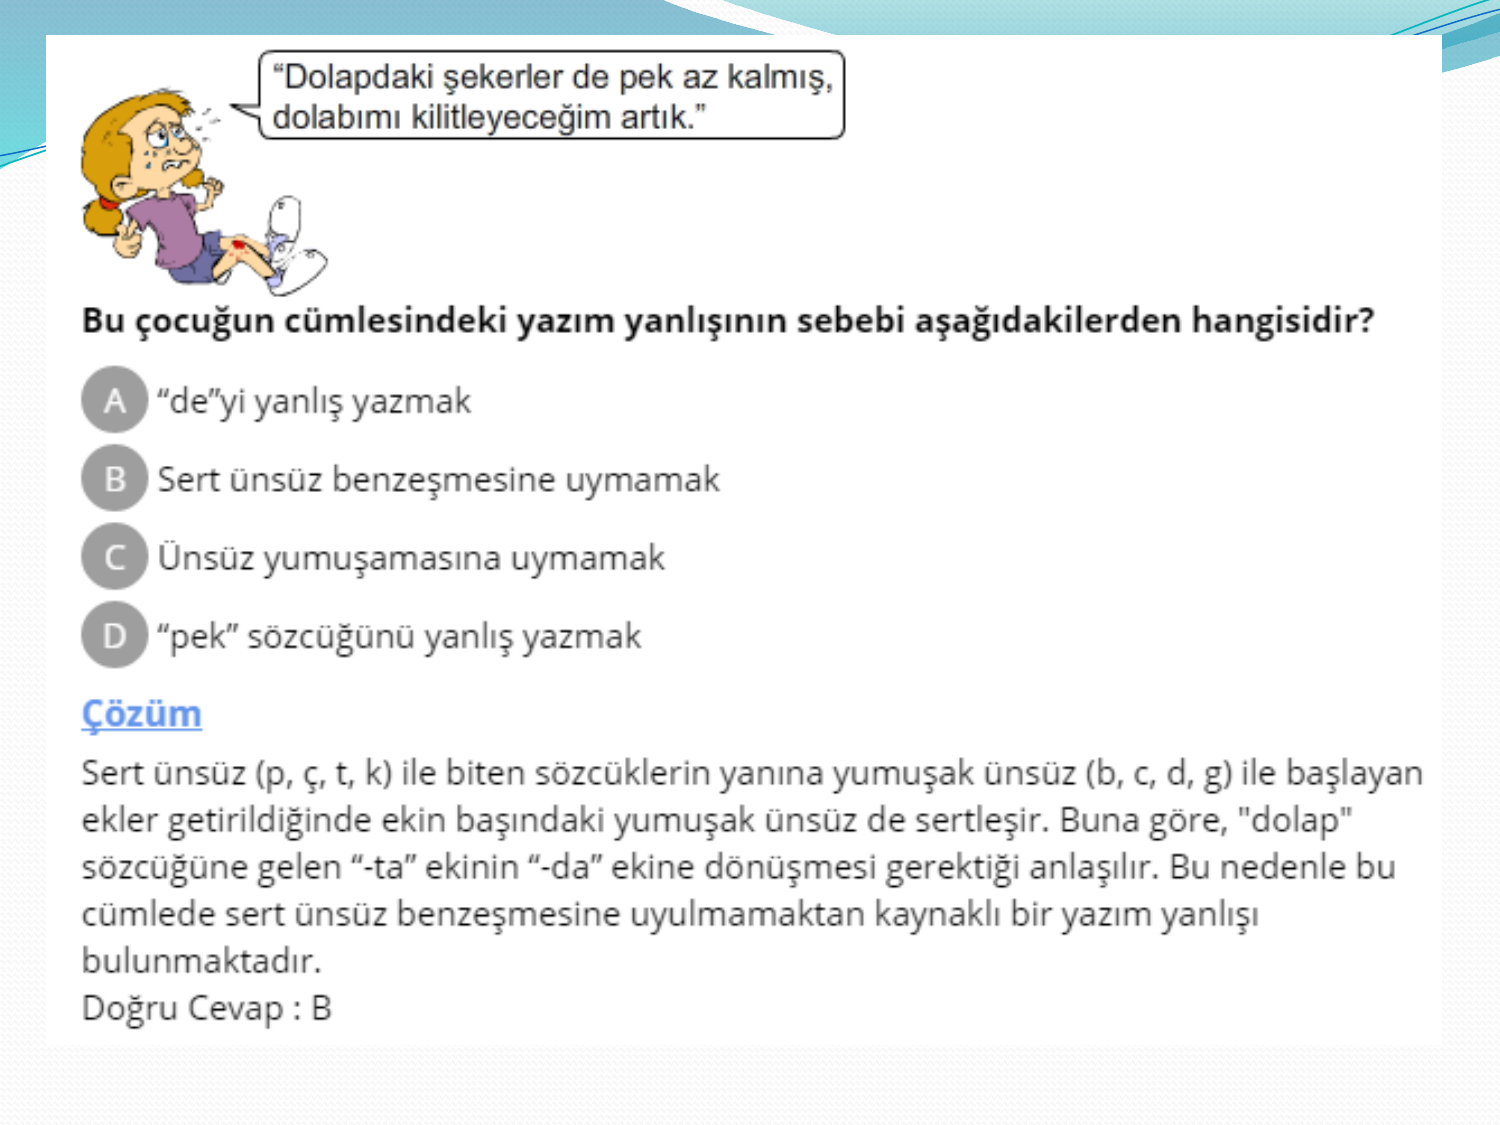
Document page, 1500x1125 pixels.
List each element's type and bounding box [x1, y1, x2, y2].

picture [46, 34, 1442, 1046]
